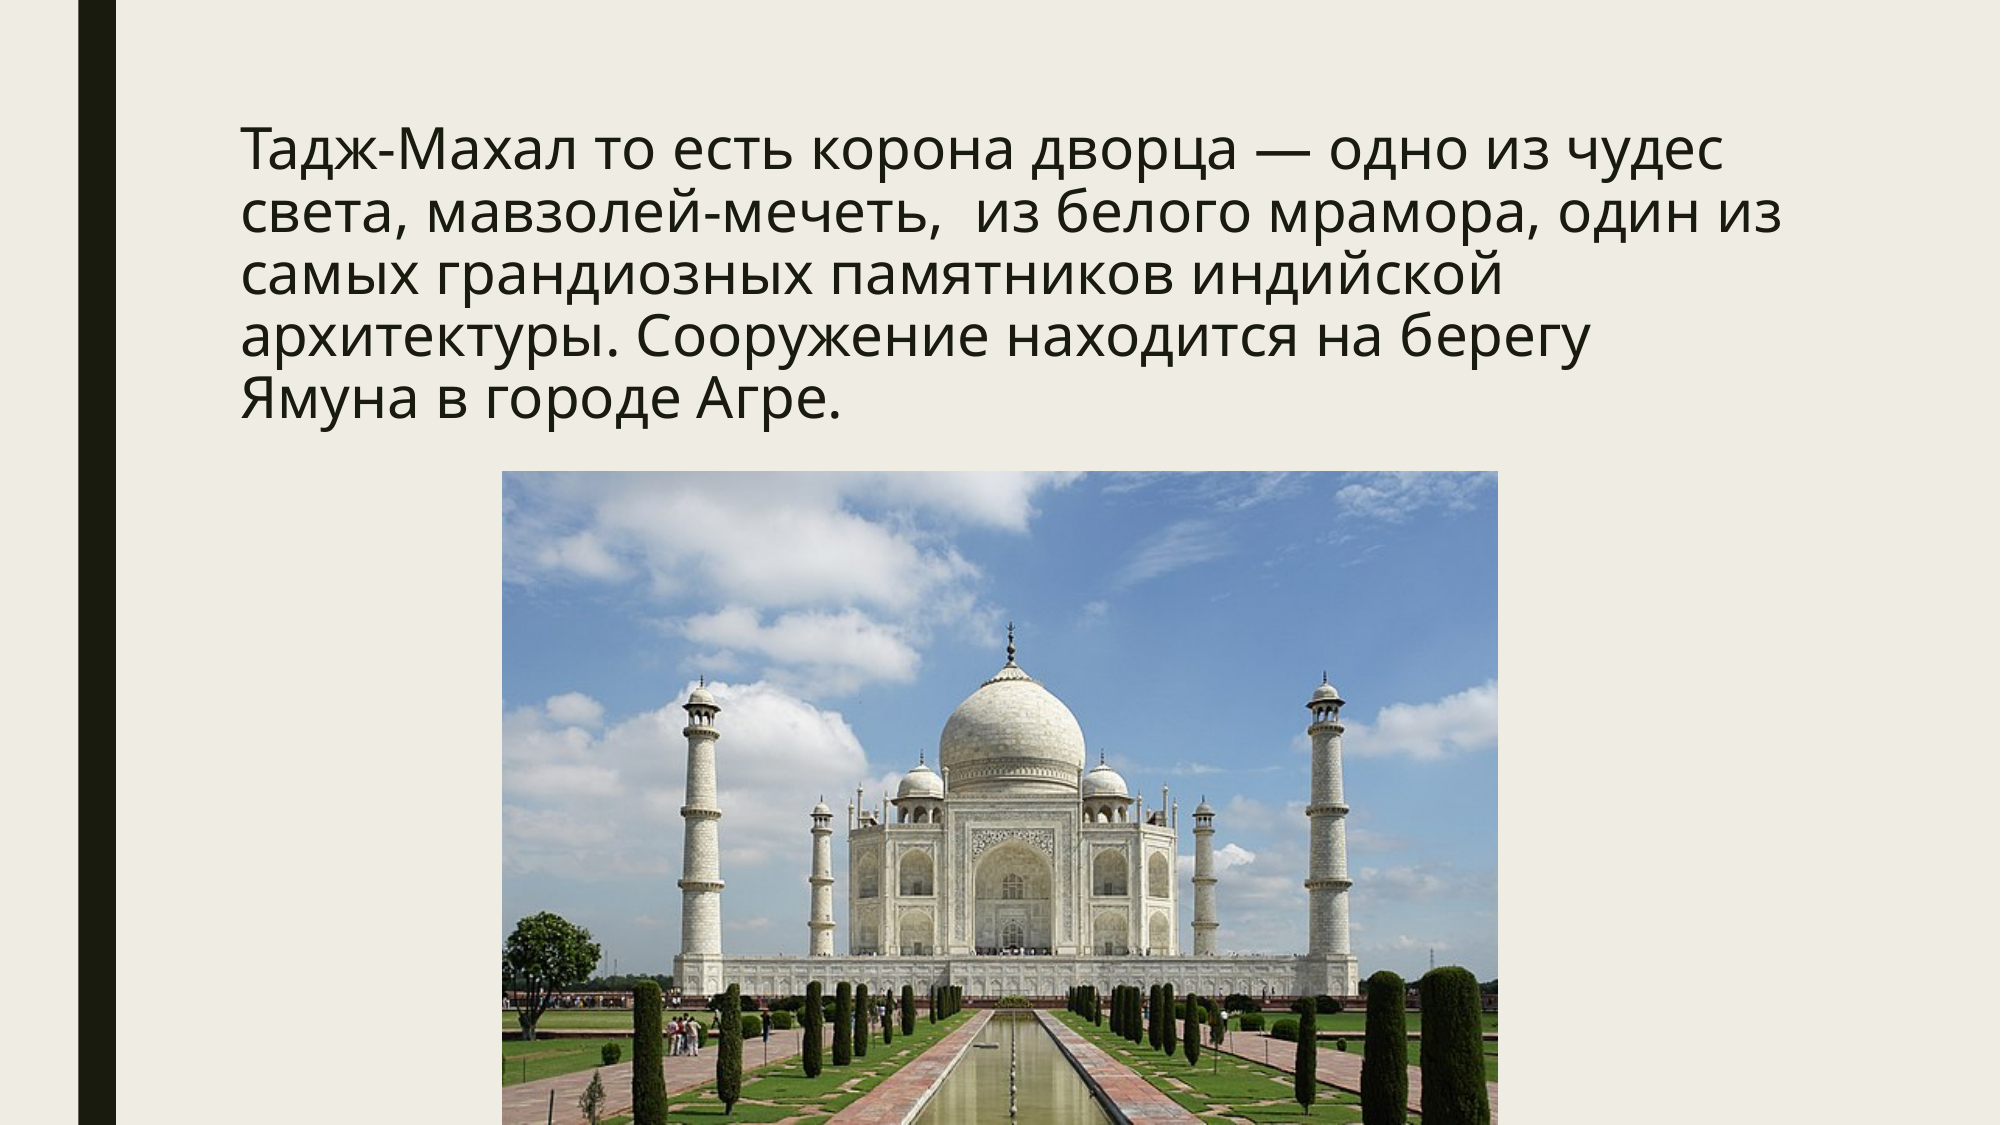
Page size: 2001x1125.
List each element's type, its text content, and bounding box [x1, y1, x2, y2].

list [502, 471, 1498, 1125]
title Тадж-Махал то есть корона дворца — одно из чудес света, мавзолей-мечеть, из белого мрамора, один из самых грандиозных памятников индийской архитектуры. Сооружение находится на берегу Ямуна в городе Агре. [225, 112, 1800, 472]
